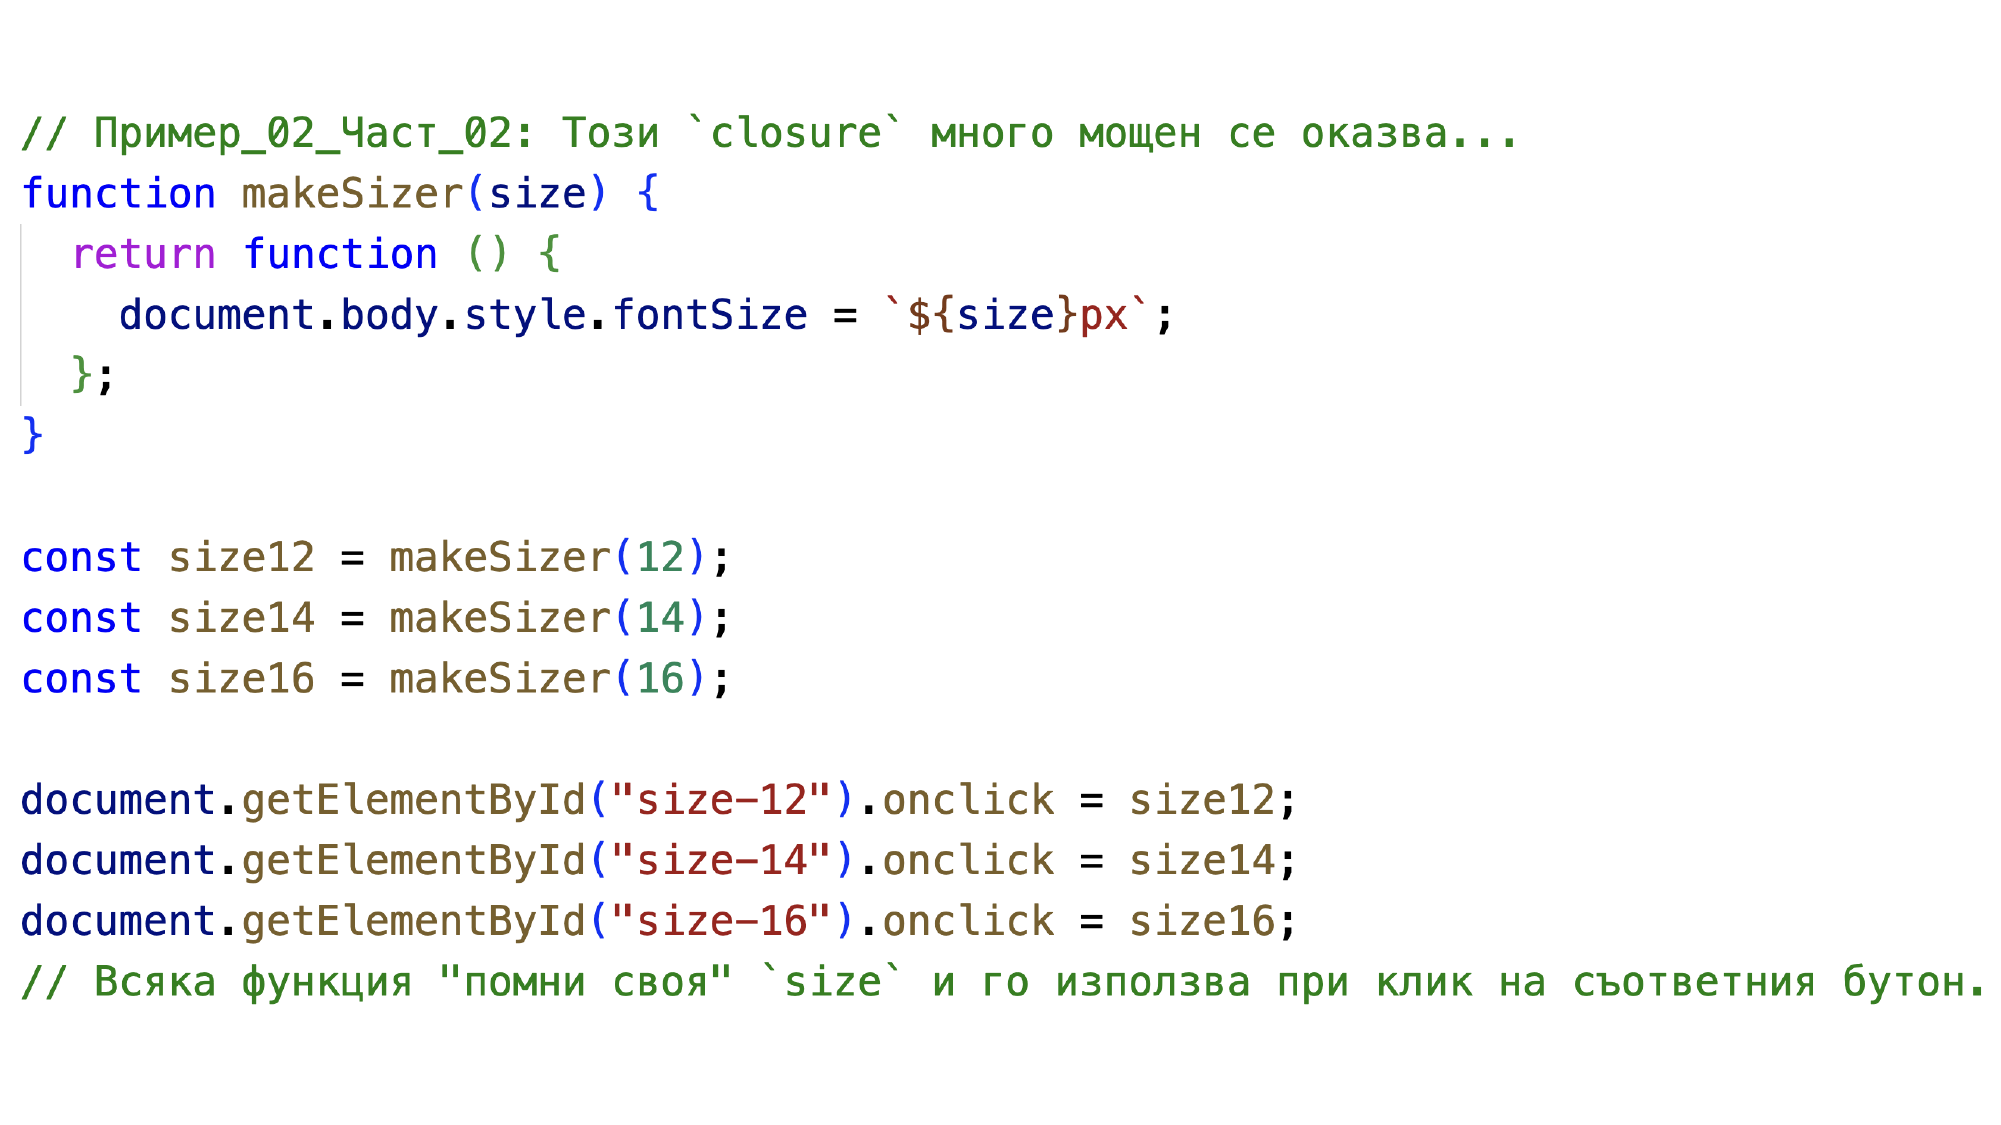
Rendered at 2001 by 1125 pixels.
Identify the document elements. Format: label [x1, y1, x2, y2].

picture [0, 104, 2000, 1021]
